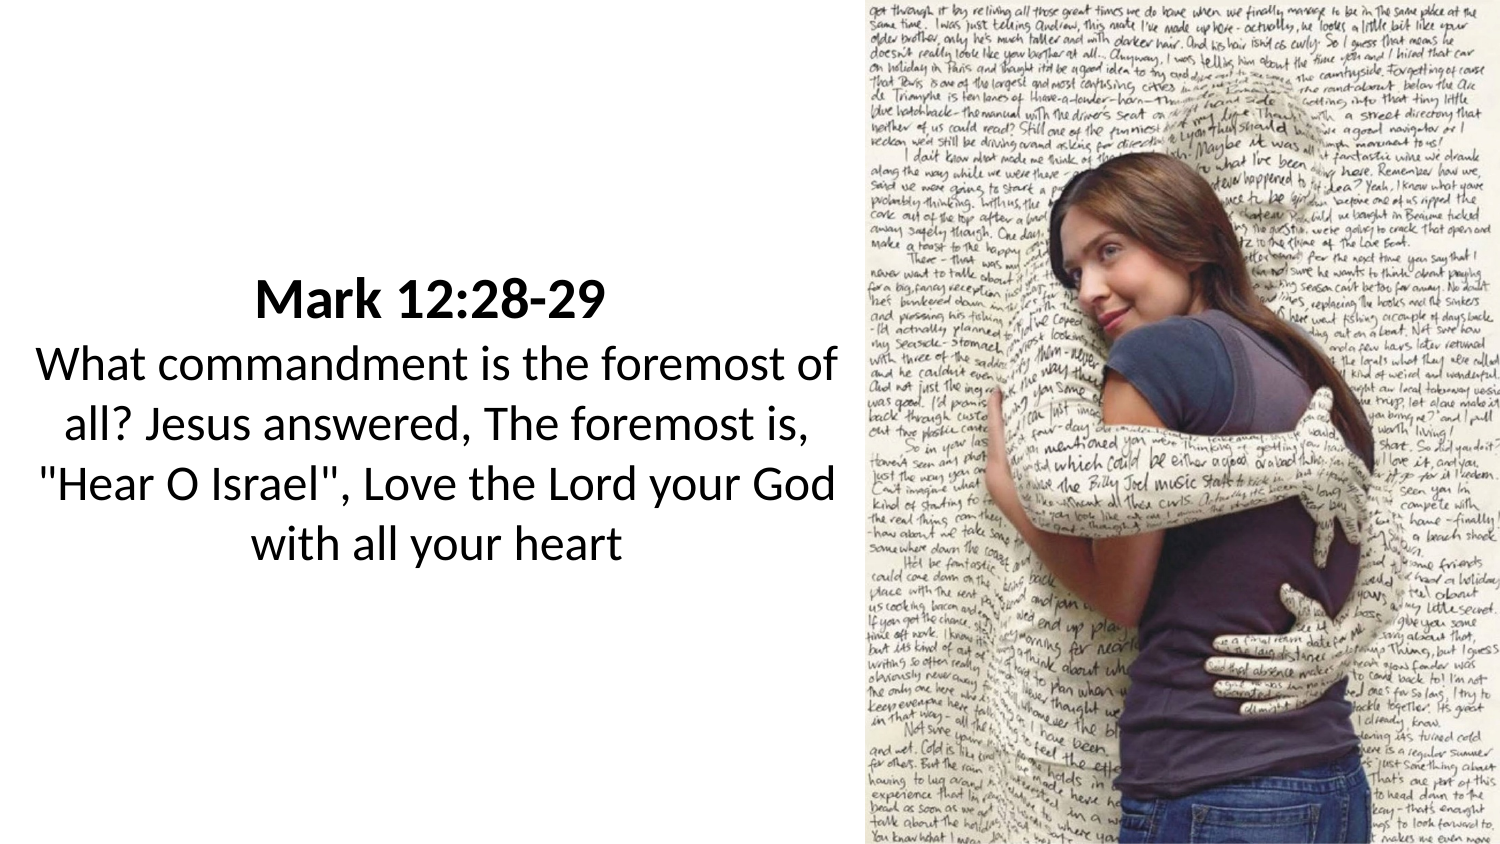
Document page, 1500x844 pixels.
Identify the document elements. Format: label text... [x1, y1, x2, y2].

picture [864, 0, 1500, 844]
text_box Mark 12:28-29 What commandment is the foremost of all? Jesus answered, The foremost is, "Hear O Israel", Love the Lord your God with all your heart [5, 252, 859, 578]
